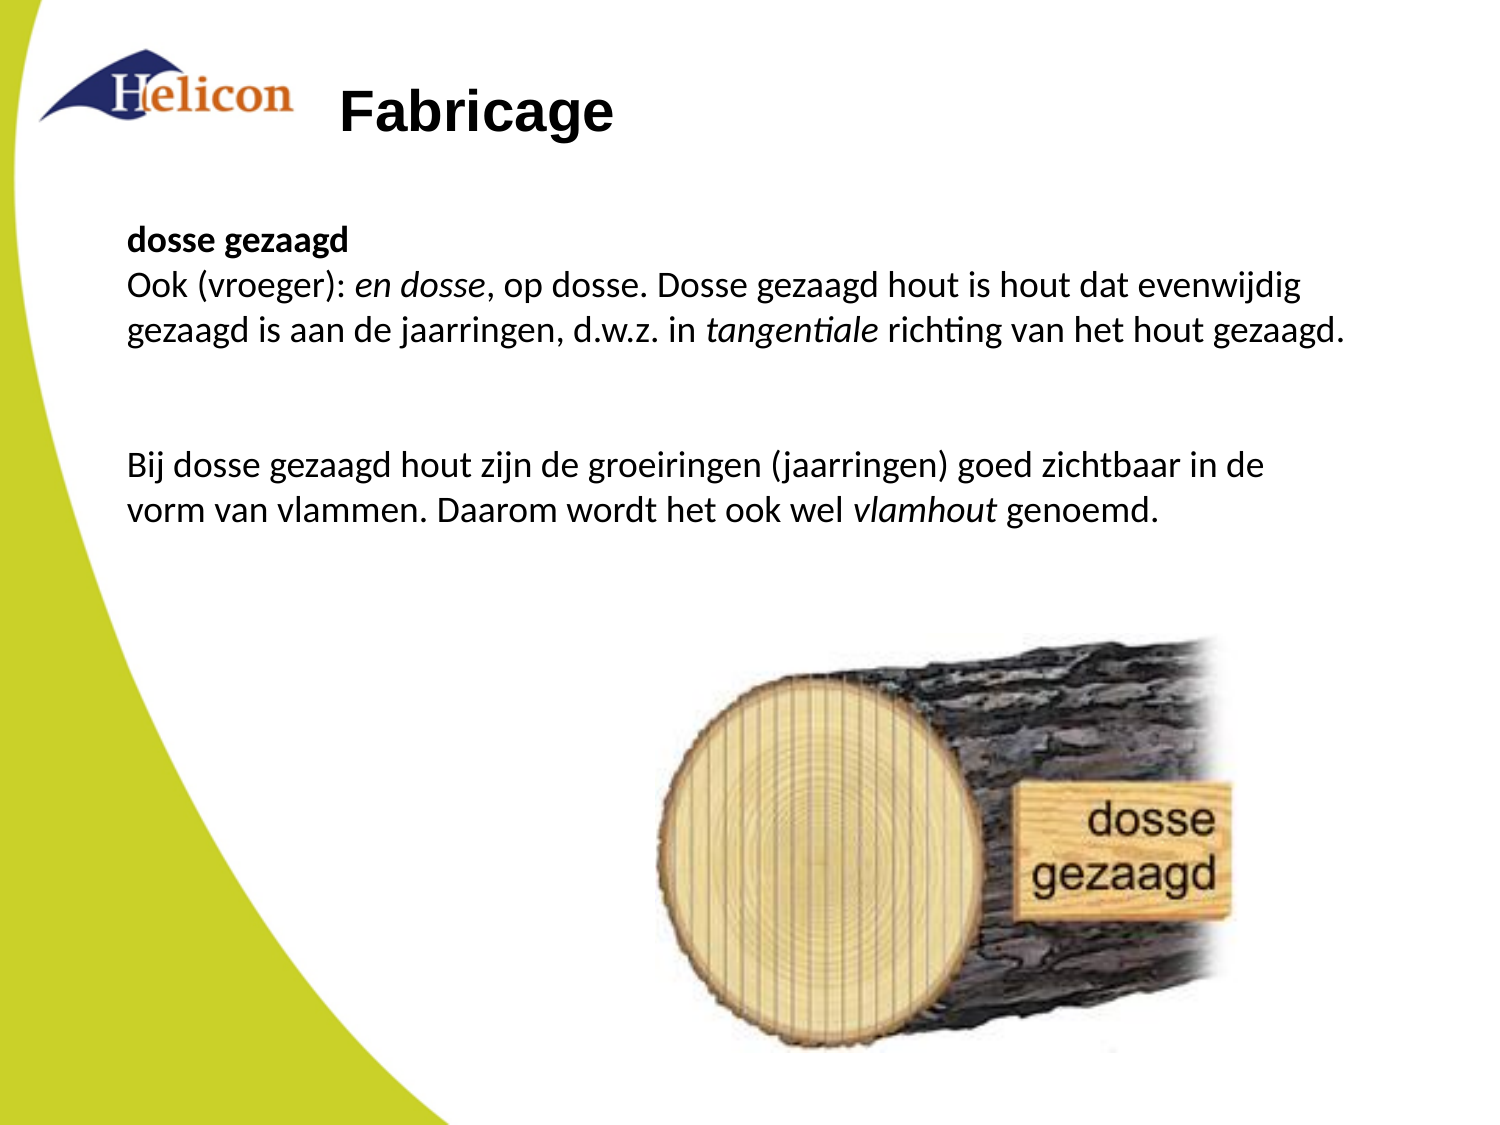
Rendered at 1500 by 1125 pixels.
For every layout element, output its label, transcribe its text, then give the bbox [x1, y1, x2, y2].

text_box dosse gezaagd Ook (vroeger): en dosse, op dosse. Dosse gezaagd hout is hout dat evenwijdig gezaagd is aan de jaarringen, d.w.z. in tangentiale richting van het hout gezaagd. Bij dosse gezaagd hout zijn de groeiringen (jaarringen) goed zichtbaar in de vorm van vlammen. Daarom wordt het ook wel vlamhout genoemd. [112, 208, 1365, 628]
title Fabricage [324, 54, 1415, 161]
picture [0, 0, 1500, 1125]
